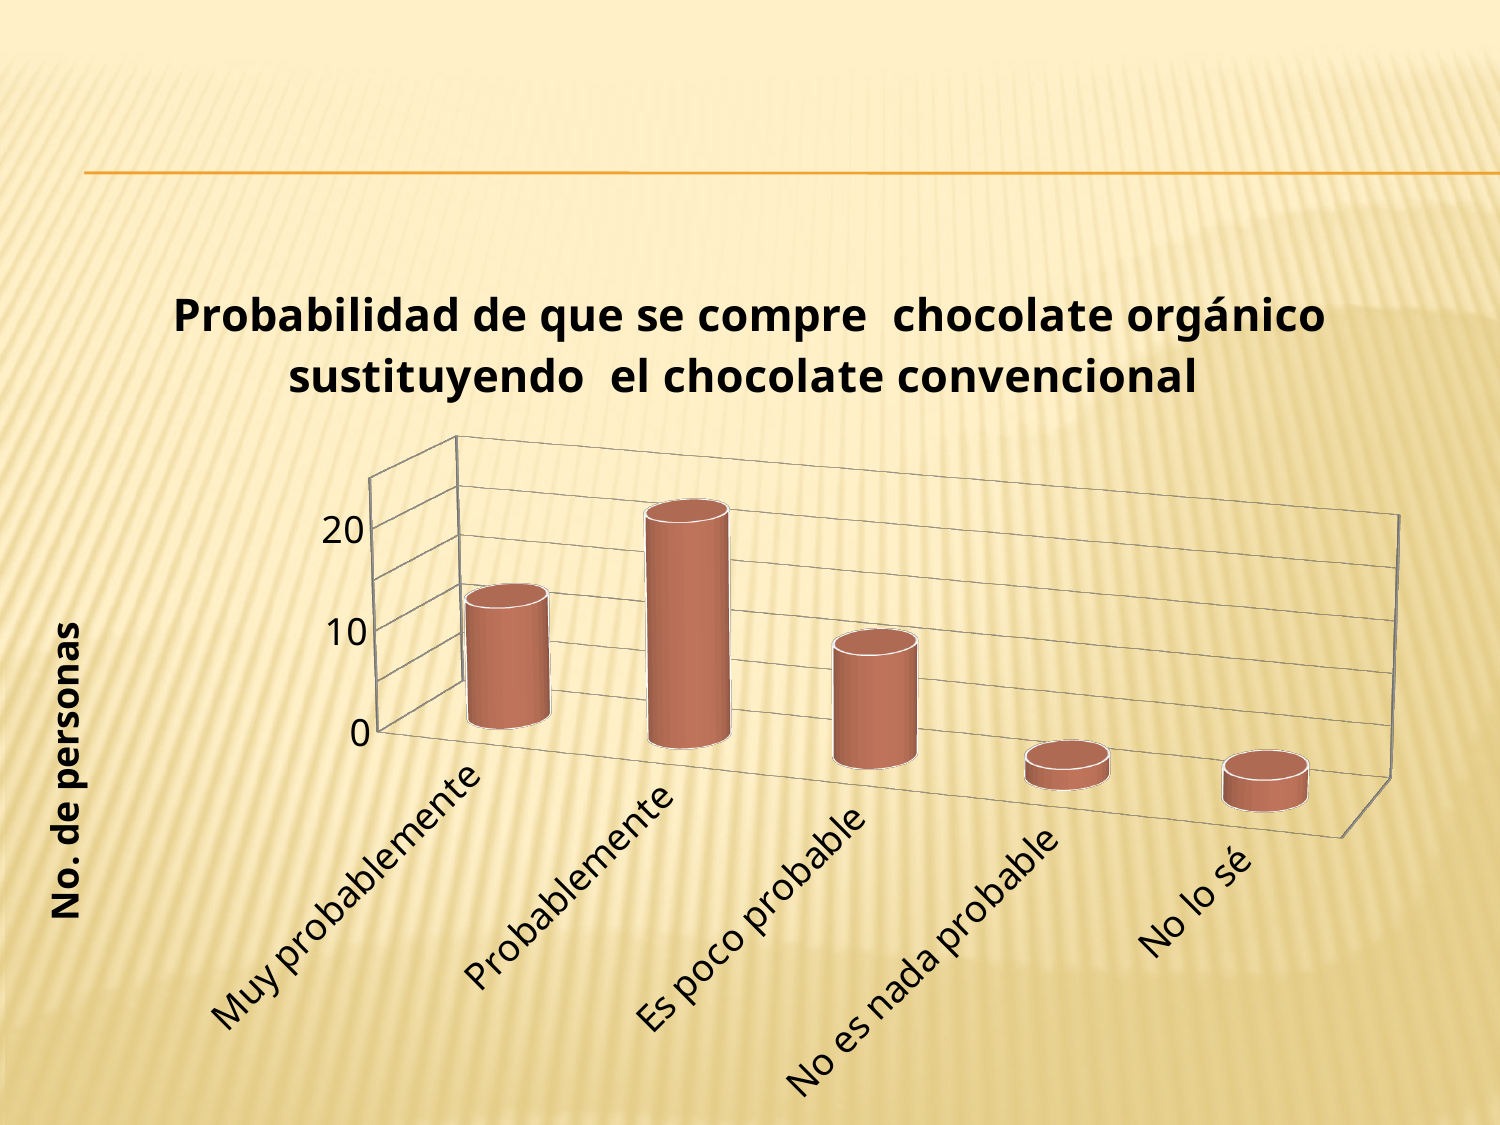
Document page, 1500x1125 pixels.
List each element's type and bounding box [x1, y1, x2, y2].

chart [0, 243, 1500, 1125]
